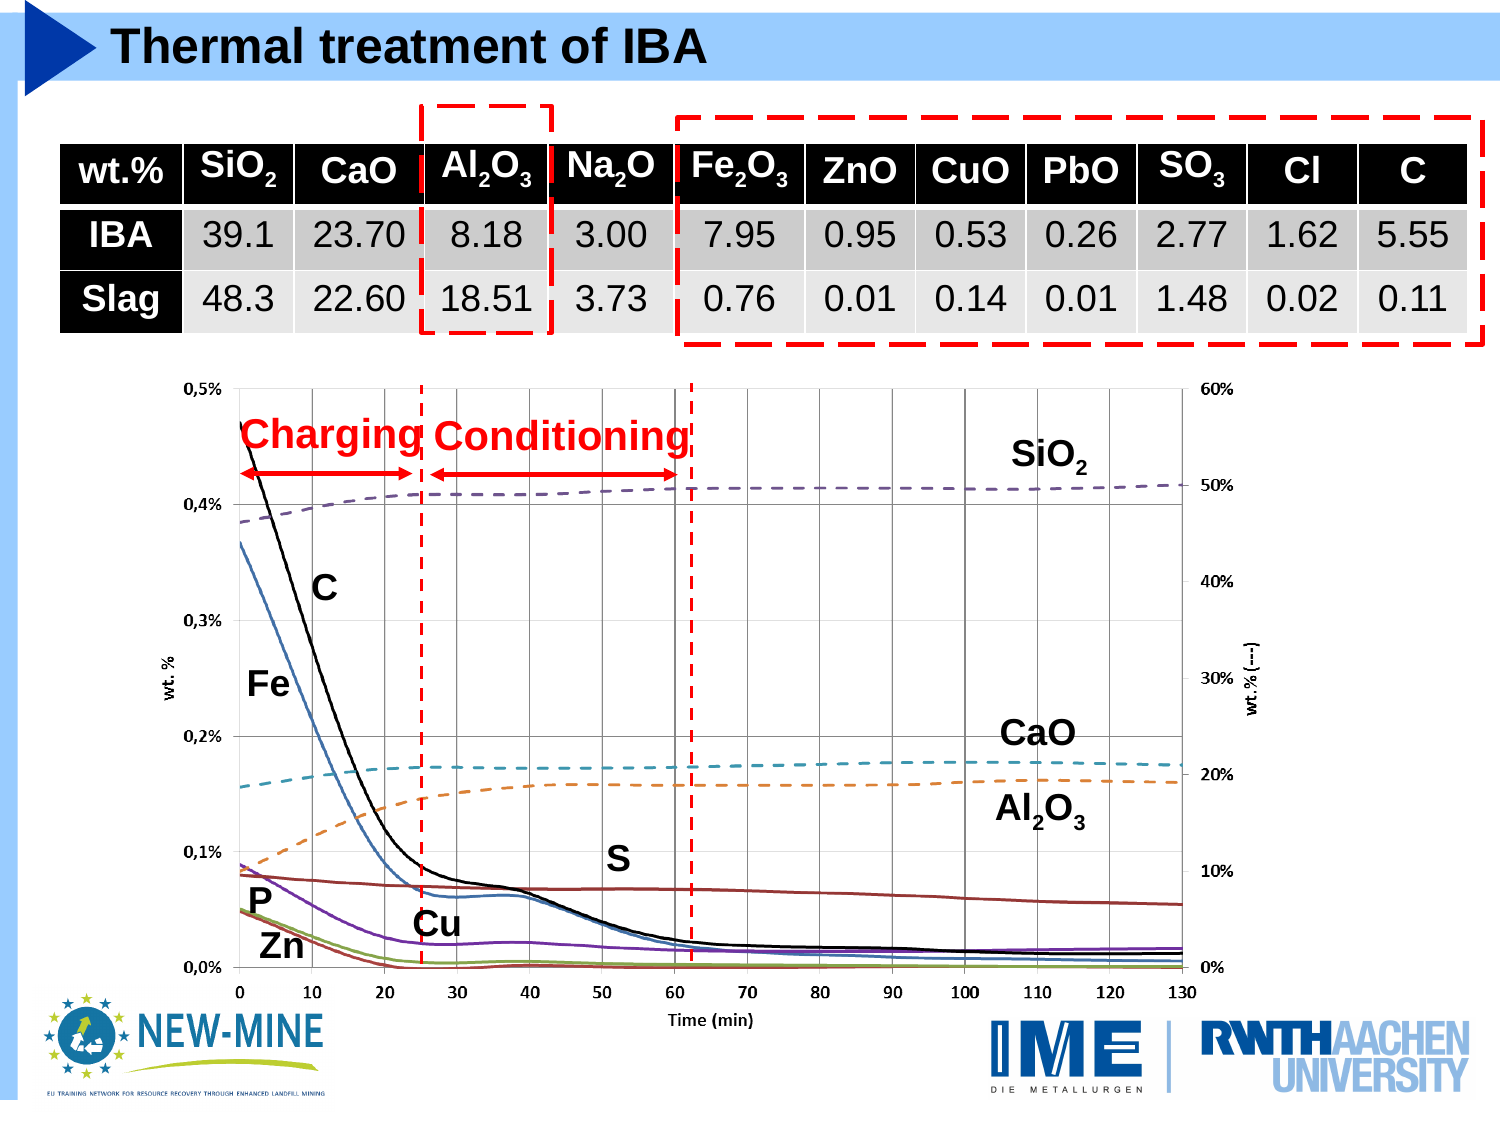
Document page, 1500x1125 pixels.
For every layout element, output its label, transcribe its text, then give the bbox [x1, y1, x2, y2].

text_box [421, 105, 552, 333]
picture [32, 368, 1476, 1112]
table_cell 22.60 [295, 271, 421, 333]
table_header wt.% [60, 144, 182, 204]
table_cell 39.1 [184, 210, 293, 270]
table_cell 48.3 [184, 271, 293, 333]
table_header CaO [295, 144, 421, 204]
table_cell IBA [60, 210, 182, 270]
table_header SiO2 [184, 144, 293, 204]
table_header Na2O [552, 144, 673, 204]
table_cell 3.00 [552, 210, 673, 270]
text_box [677, 117, 1483, 345]
title Thermal treatment of IBA [95, 18, 1496, 82]
table_cell 23.70 [295, 210, 421, 270]
table_cell Slag [60, 271, 182, 333]
table_cell 3.73 [552, 271, 673, 333]
